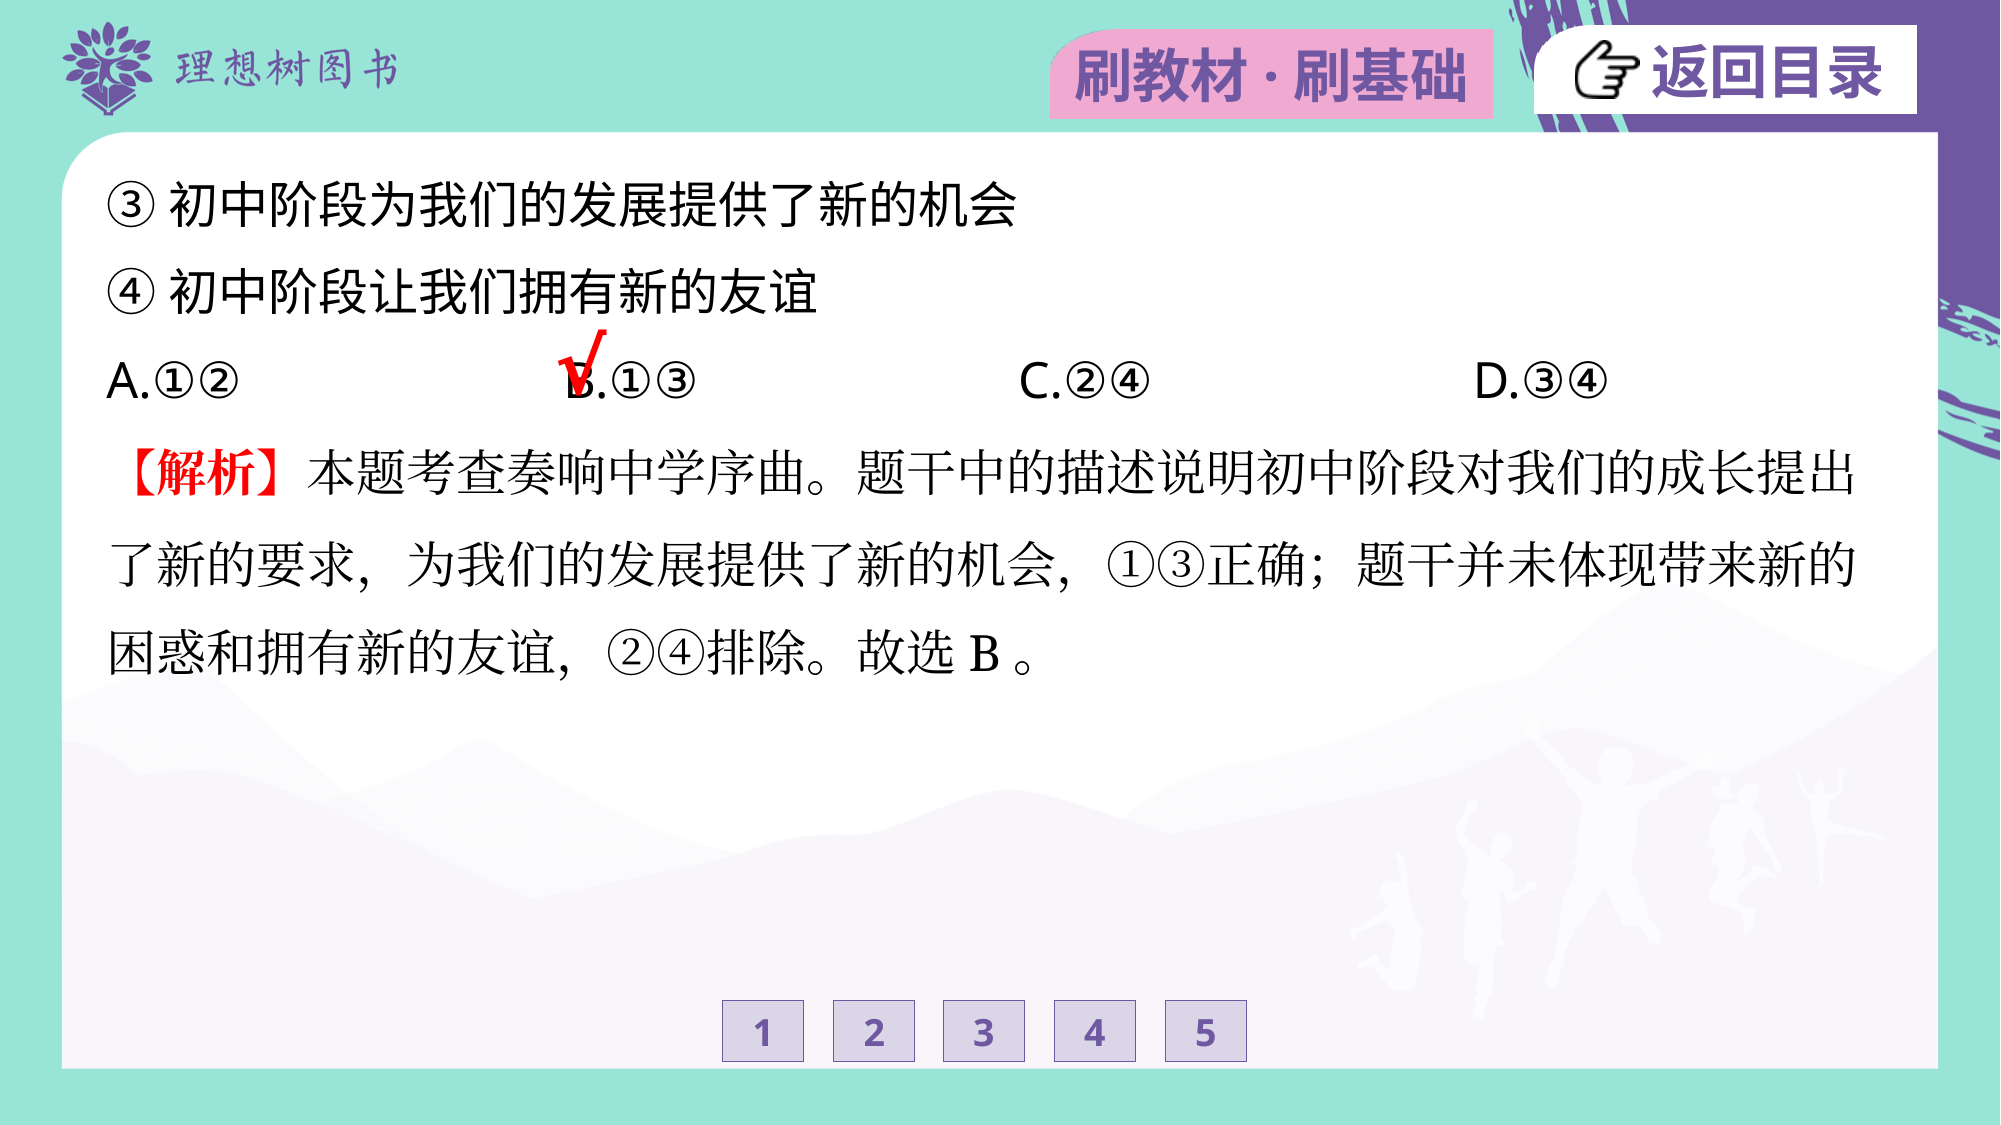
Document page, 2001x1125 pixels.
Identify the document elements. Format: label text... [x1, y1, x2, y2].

text_box ③初中阶段为我们的发展提供了新的机会 ④初中阶段让我们拥有新的友谊 [106, 141, 1895, 312]
text_box A.①② B.①③ C.②④ D.③④ [106, 321, 555, 400]
text_box A.①② B.①③ C.②④ D.③④ [608, 321, 1895, 400]
text_box √ [555, 317, 608, 410]
picture [0, 0, 2000, 1125]
text_box 【解析】本题考查奏响中学序曲。题干中的描述说明初中阶段对我们的成长提出 了新的要求，为我们的发展提供了新的机会，①③正确；题干并未体现带来新的 困惑和拥有新的友谊，②④排除。故选B。 [106, 410, 1895, 672]
